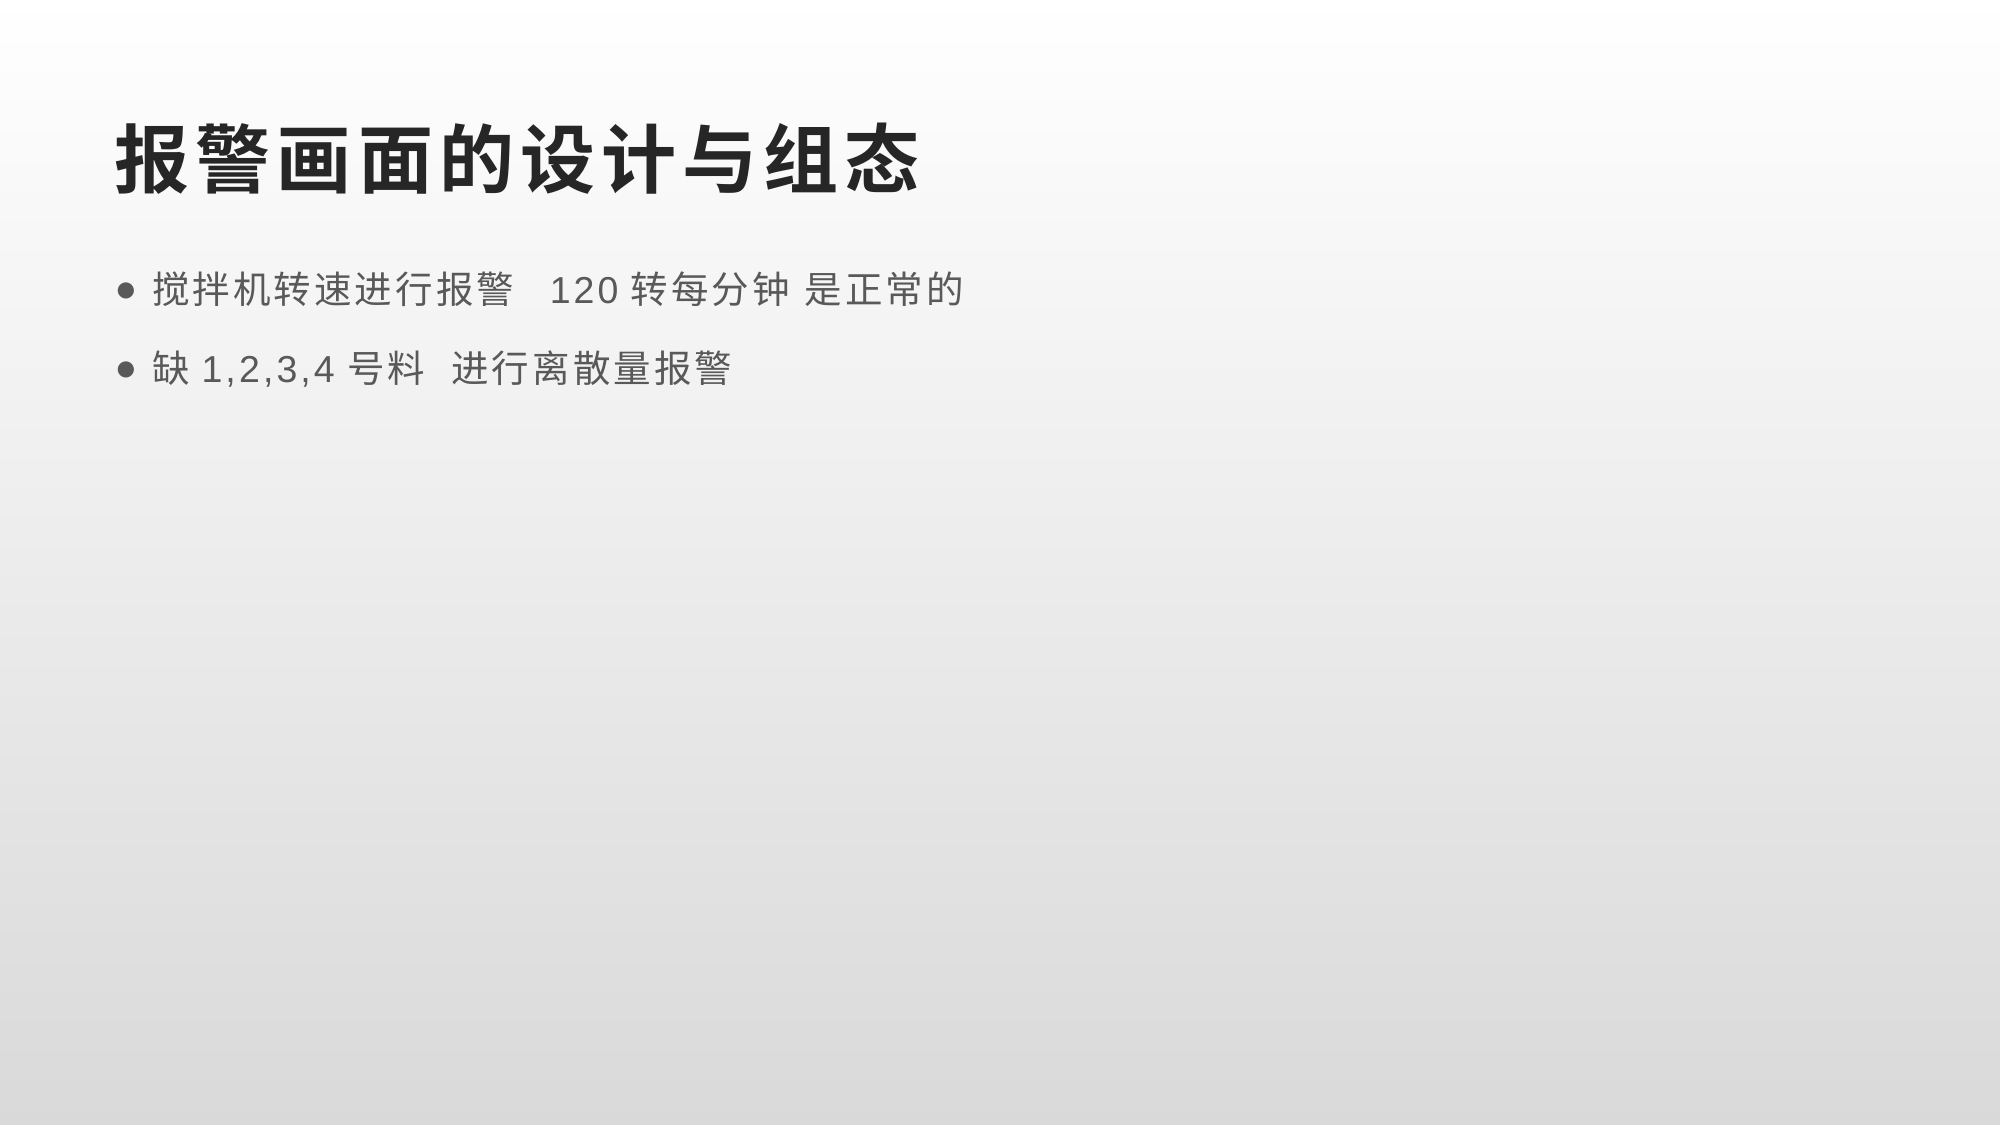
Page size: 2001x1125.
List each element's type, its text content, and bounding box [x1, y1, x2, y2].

list 搅拌机转速进行报警 120转每分钟 是正常的 缺1,2,3,4号料 进行离散量报警 [99, 244, 1900, 1026]
title 报警画面的设计与组态 [99, 99, 1900, 216]
